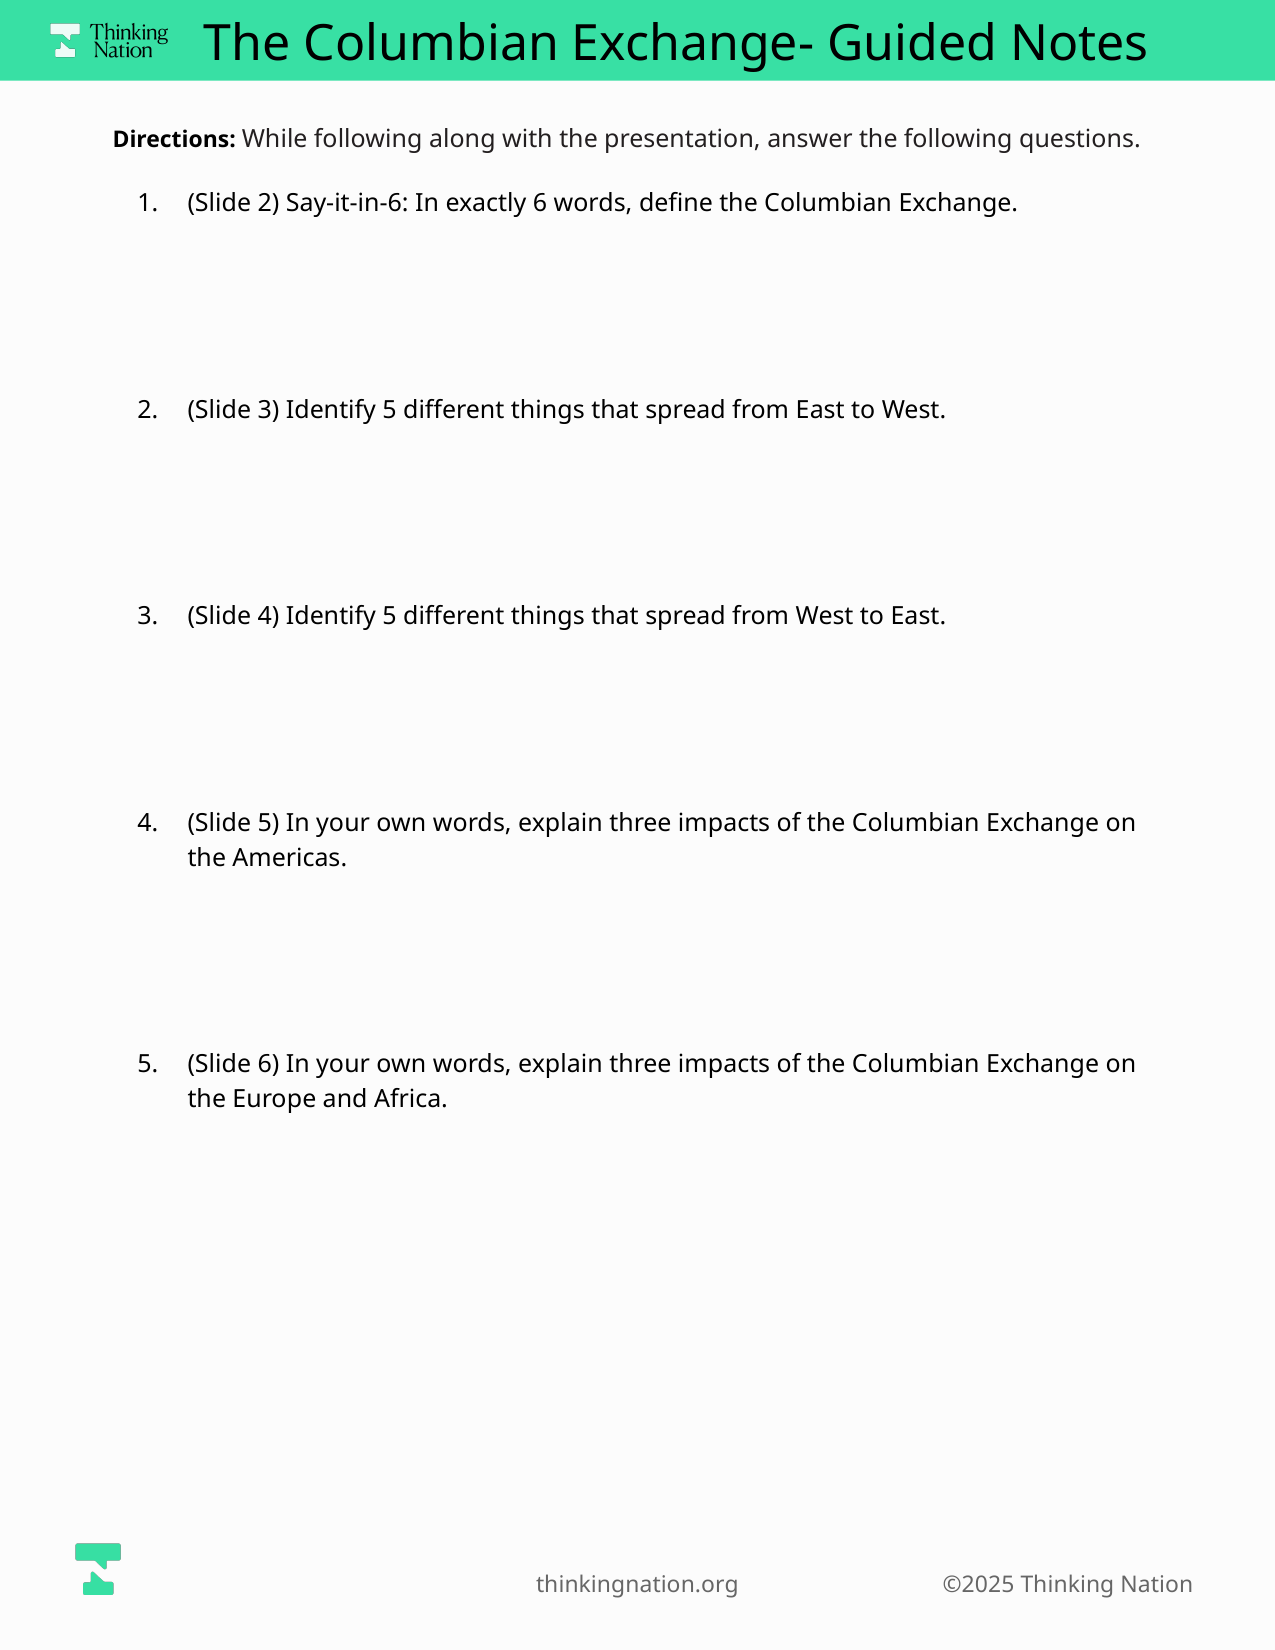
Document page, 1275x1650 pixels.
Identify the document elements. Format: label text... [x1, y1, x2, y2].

text_box ©2025 Thinking Nation [907, 1553, 1210, 1605]
text_box Directions: While following along with the presentation, answer the following questions. (Slide 2) Say-it-in-6: In exactly 6 words, define the Columbian Exchange. (Slide 3) Identify 5 different things that spread from East to West. (Slide 4) Identify 5 different things that spread from West to East. (Slide 5) In your own words, explain three impacts of the Columbian Exchange on the Americas. (Slide 6) In your own words, explain three impacts of the Columbian Exchange on the Europe and Africa. [97, 107, 1178, 1334]
picture [62, 1533, 134, 1605]
text_box thinkingnation.org [486, 1553, 789, 1605]
text_box The Columbian Exchange- Guided Notes [0, 0, 1275, 81]
picture [36, 12, 172, 69]
